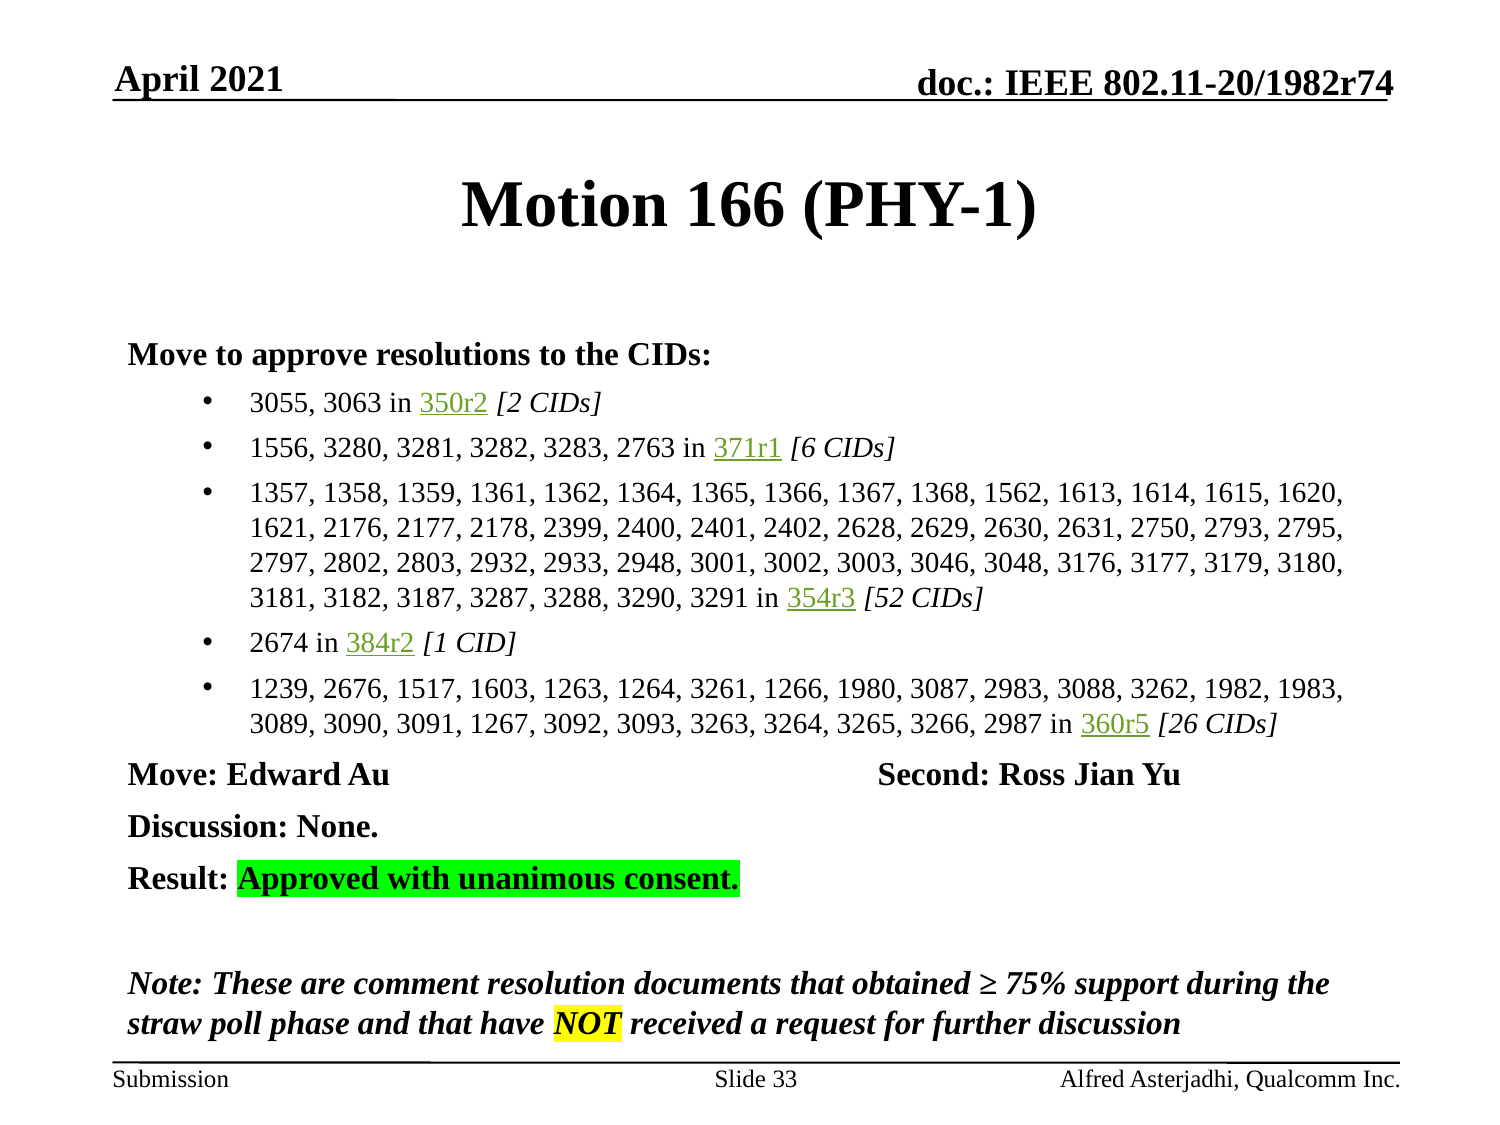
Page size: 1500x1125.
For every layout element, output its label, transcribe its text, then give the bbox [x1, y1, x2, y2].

title Motion 166 (PHY-1) [112, 112, 1388, 288]
footer Alfred Asterjadhi, Qualcomm Inc. [878, 1061, 1402, 1093]
slide_number Slide 33 [712, 1061, 800, 1123]
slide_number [114, 54, 423, 100]
list Move to approve resolutions to the CIDs: 3055, 3063 in 350r2 [2 CIDs] 1556, 3280, 3281, 3282, 3283, 2763 in 371r1 [6 CIDs] 1357, 1358, 1359, 1361, 1362, 1364, 1365, 1366, 1367, 1368, 1562, 1613, 1614, 1615, 1620, 1621, 2176, 2177, 2178, 2399, 2400, 2401, 2402, 2628, 2629, 2630, 2631, 2750, 2793, 2795, 2797, 2802, 2803, 2932, 2933, 2948, 3001, 3002, 3003, 3046, 3048, 3176, 3177, 3179, 3180, 3181, 3182, 3187, 3287, 3288, 3290, 3291 in 354r3 [52 CIDs] 2674 in 384r2 [1 CID] 1239, 2676, 1517, 1603, 1263, 1264, 3261, 1266, 1980, 3087, 2983, 3088, 3262, 1982, 1983, 3089, 3090, 3091, 1267, 3092, 3093, 3263, 3264, 3265, 3266, 2987 in 360r5 [26 CIDs] Move: Edward Au Second: Ross Jian Yu Discussion: None. Result: Approved with unanimous consent. Note: These are comment resolution documents that obtained ≥ 75% support during the straw poll phase and that have NOT received a request for further discussion [112, 324, 1388, 1063]
